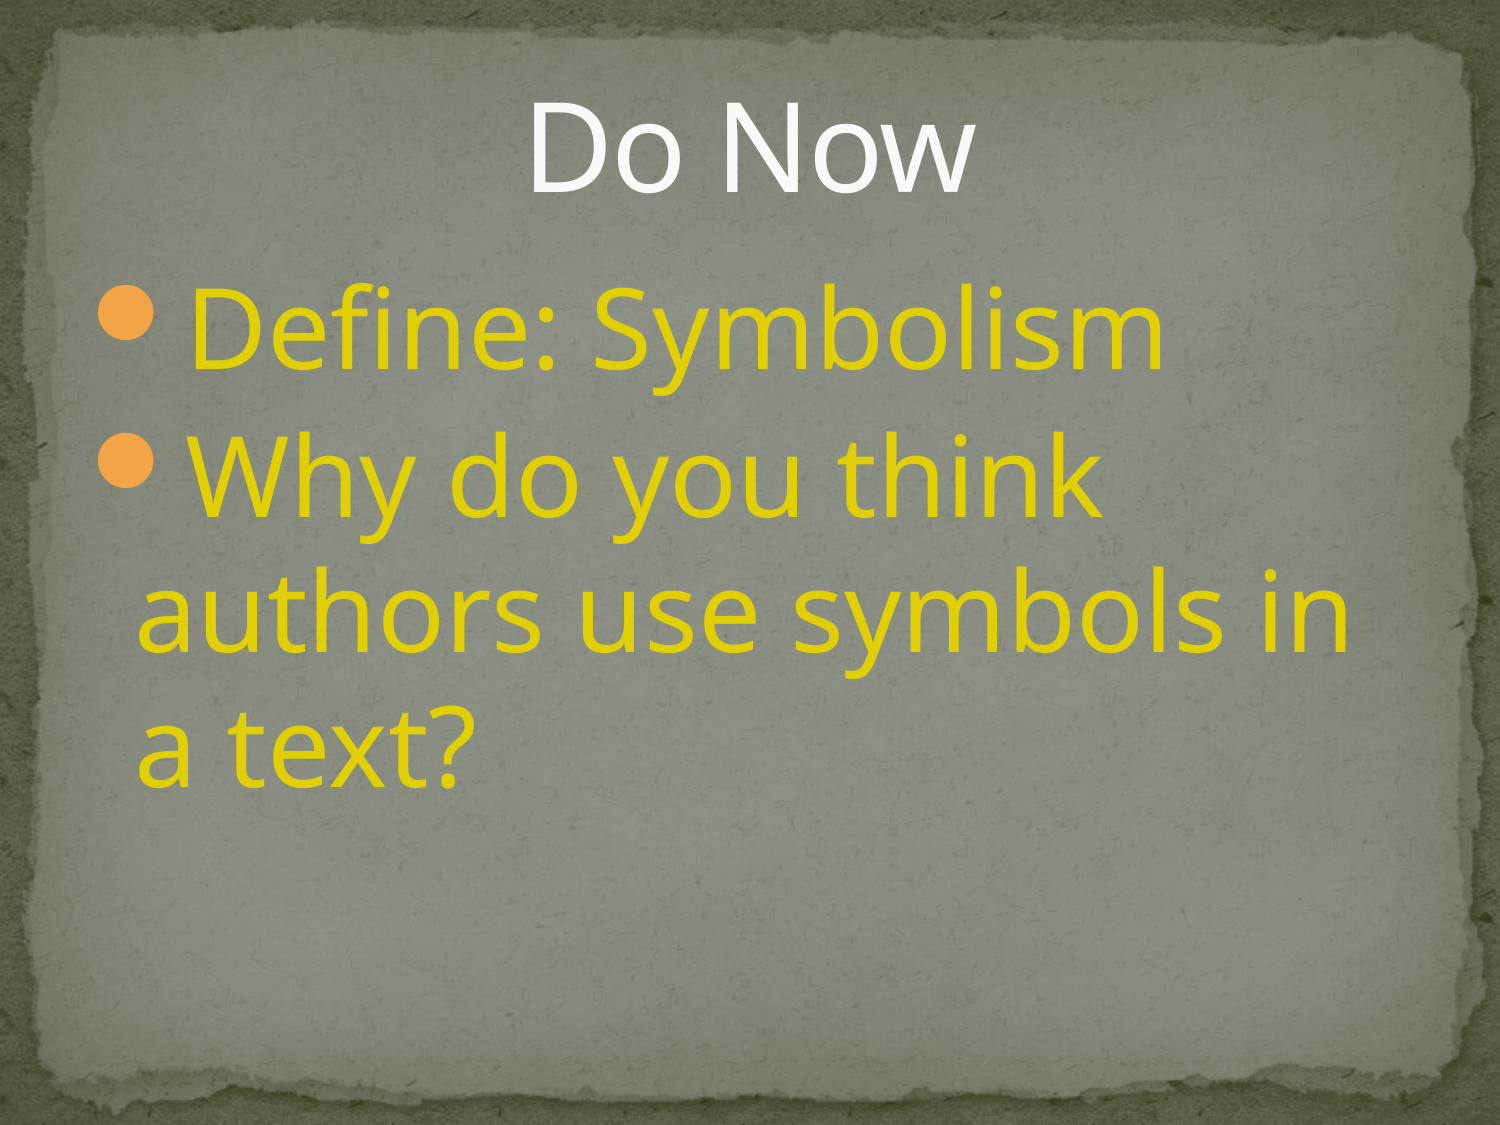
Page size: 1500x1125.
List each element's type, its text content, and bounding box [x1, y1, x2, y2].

title Do Now [74, 24, 1425, 225]
list Define: Symbolism Why do you think authors use symbols in a text? [75, 249, 1425, 1000]
